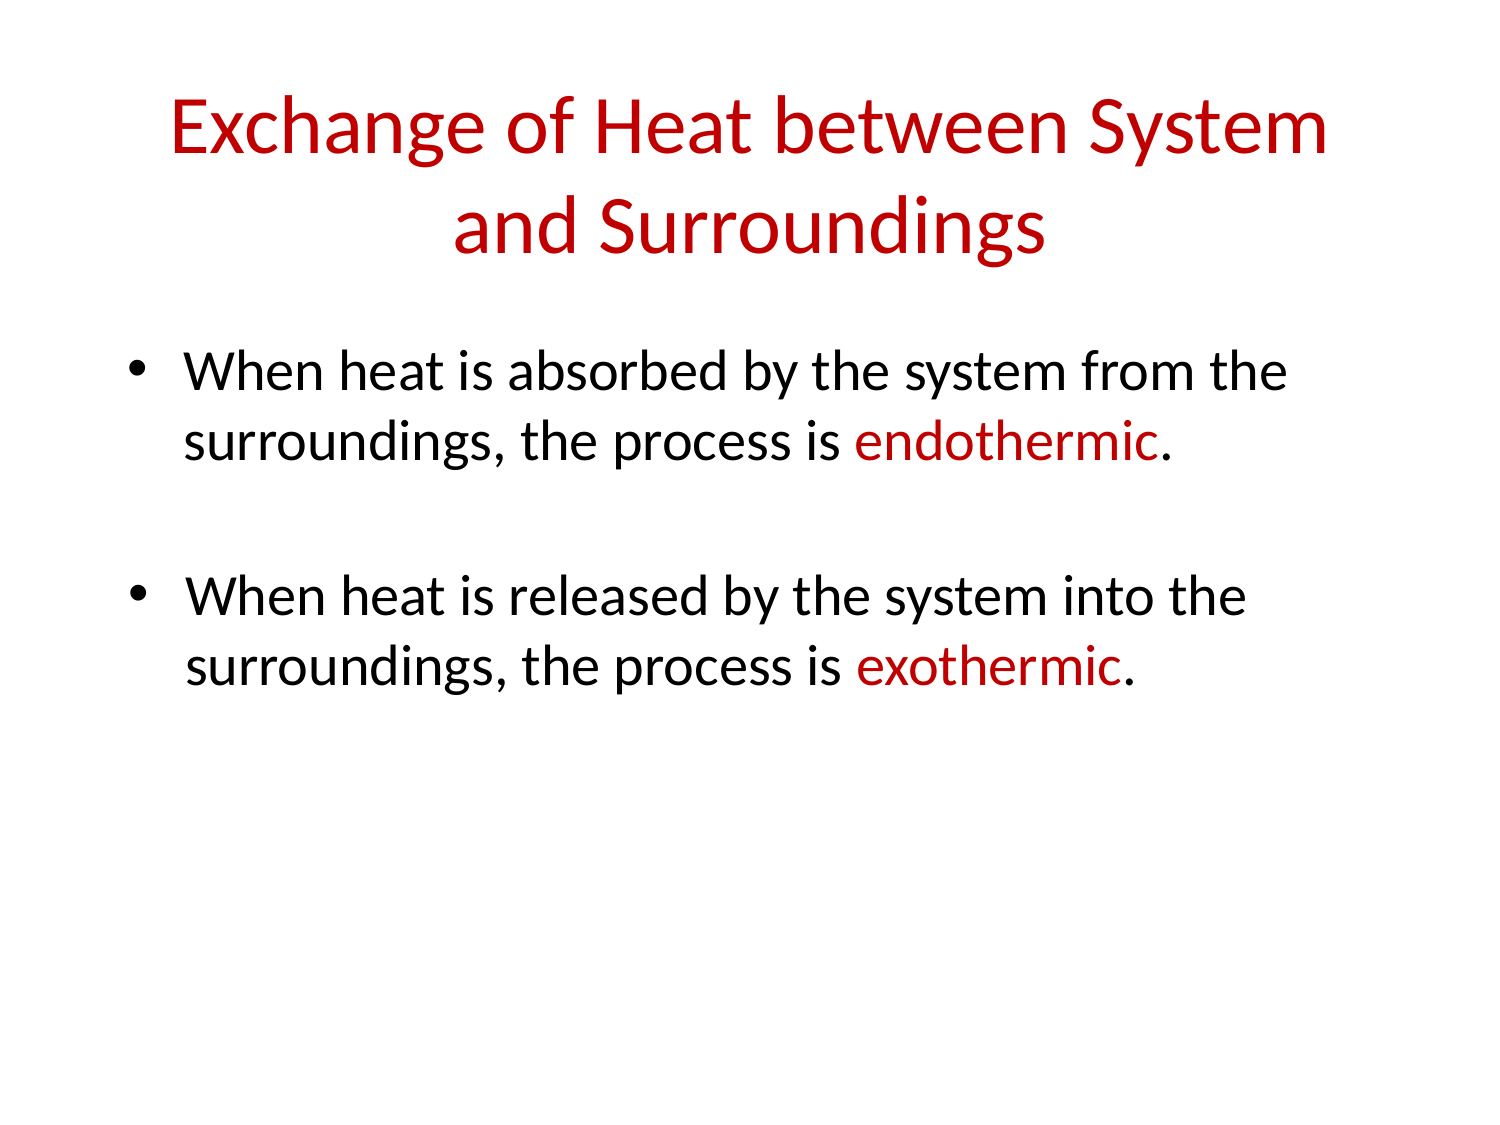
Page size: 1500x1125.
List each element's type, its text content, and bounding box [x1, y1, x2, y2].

text_box When heat is absorbed by the system from the surroundings, the process is endothermic. [112, 324, 1388, 650]
text_box When heat is released by the system into the surroundings, the process is exothermic. [114, 549, 1390, 875]
text_box Exchange of Heat between System and Surroundings [112, 62, 1388, 250]
